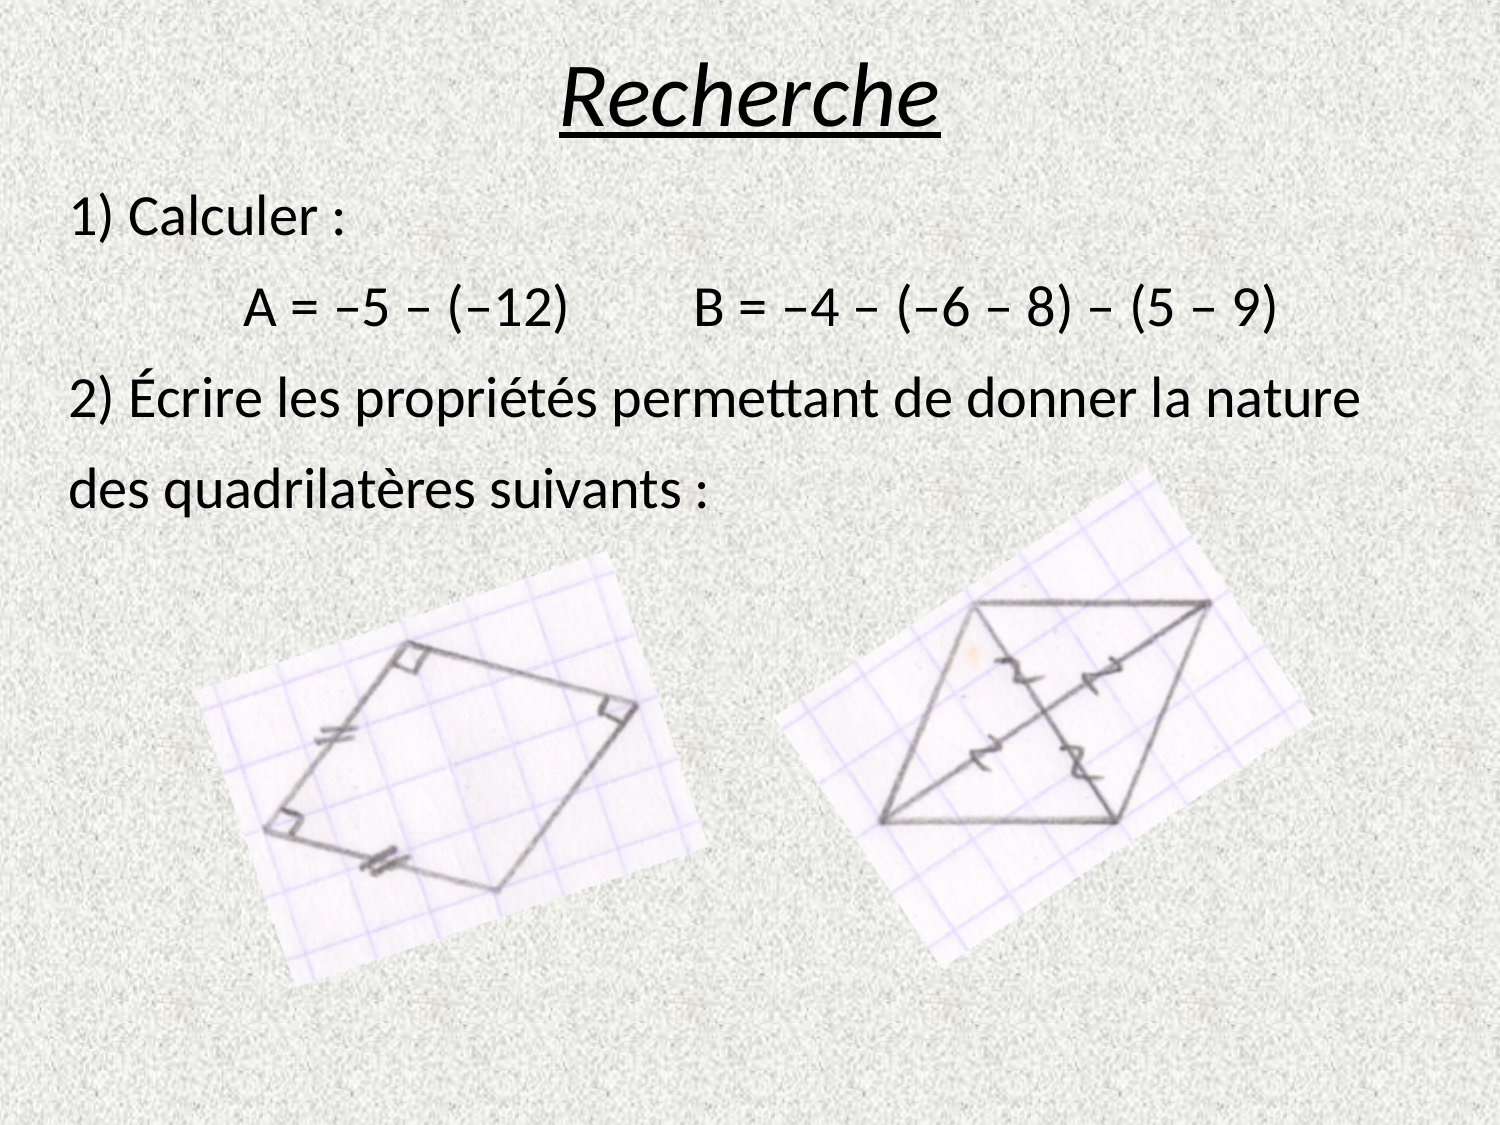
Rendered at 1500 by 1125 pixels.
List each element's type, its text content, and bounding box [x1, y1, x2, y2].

picture [775, 469, 1313, 967]
title Recherche [75, 0, 1425, 148]
picture [0, 0, 1500, 1125]
list 1) Calculer : A = –5 – (–12) B = –4 – (–6 – 8) – (5 – 9) 2) Écrire les propriétés permettant de donner la nature des quadrilatères suivants : [53, 148, 1471, 981]
